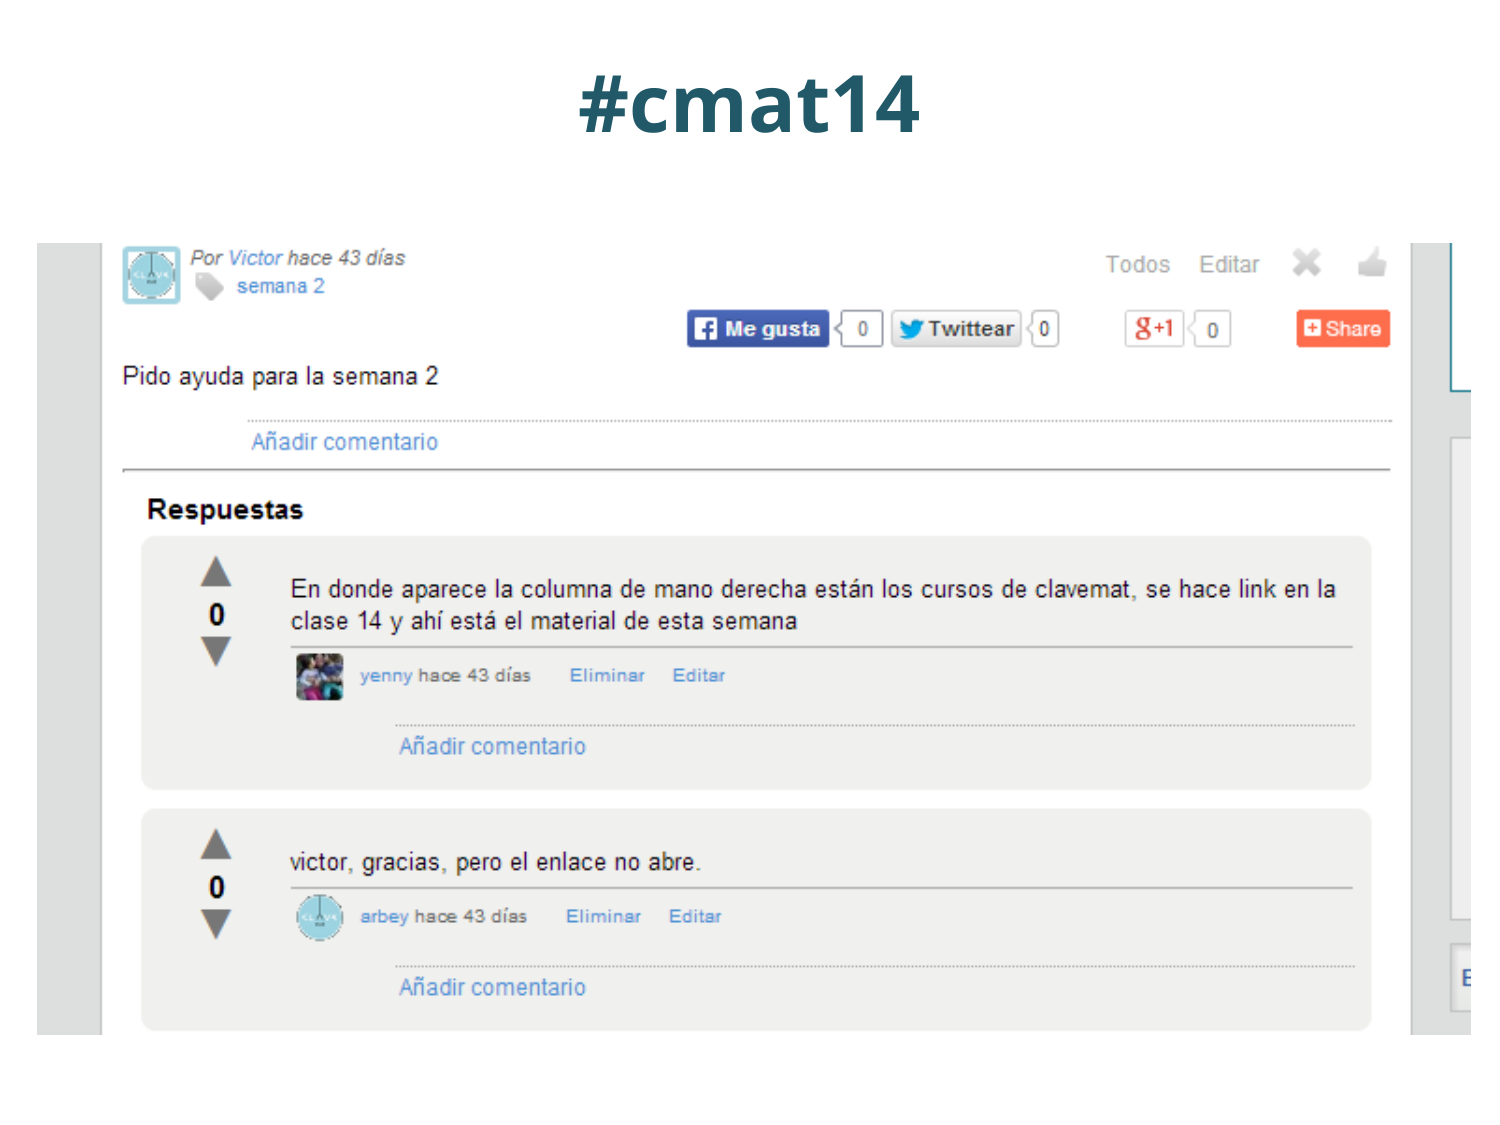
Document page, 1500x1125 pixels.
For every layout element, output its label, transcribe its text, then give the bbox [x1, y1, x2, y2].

picture [37, 242, 1471, 1036]
title #cmat14 [75, 7, 1425, 195]
